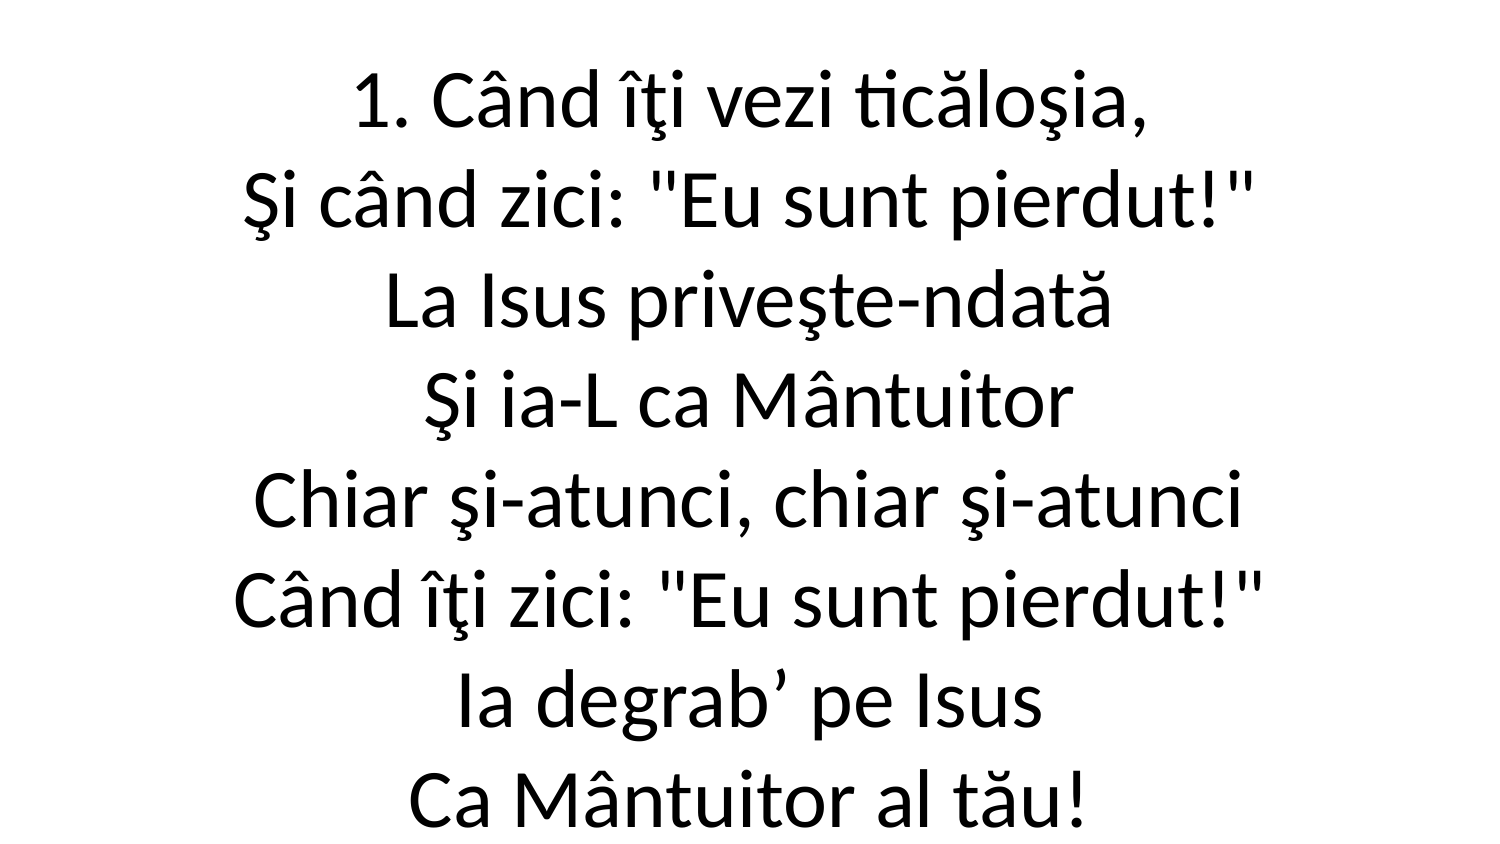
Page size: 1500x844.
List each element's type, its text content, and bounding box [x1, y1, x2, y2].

text_box 1. Când îţi vezi ticăloşia, Şi când zici: "Eu sunt pierdut!" La Isus priveşte-ndată Şi ia-L ca Mântuitor Chiar şi-atunci, chiar şi-atunci Când îţi zici: "Eu sunt pierdut!" Ia degrab’ pe Isus Ca Mântuitor al tău! [218, 0, 1282, 844]
